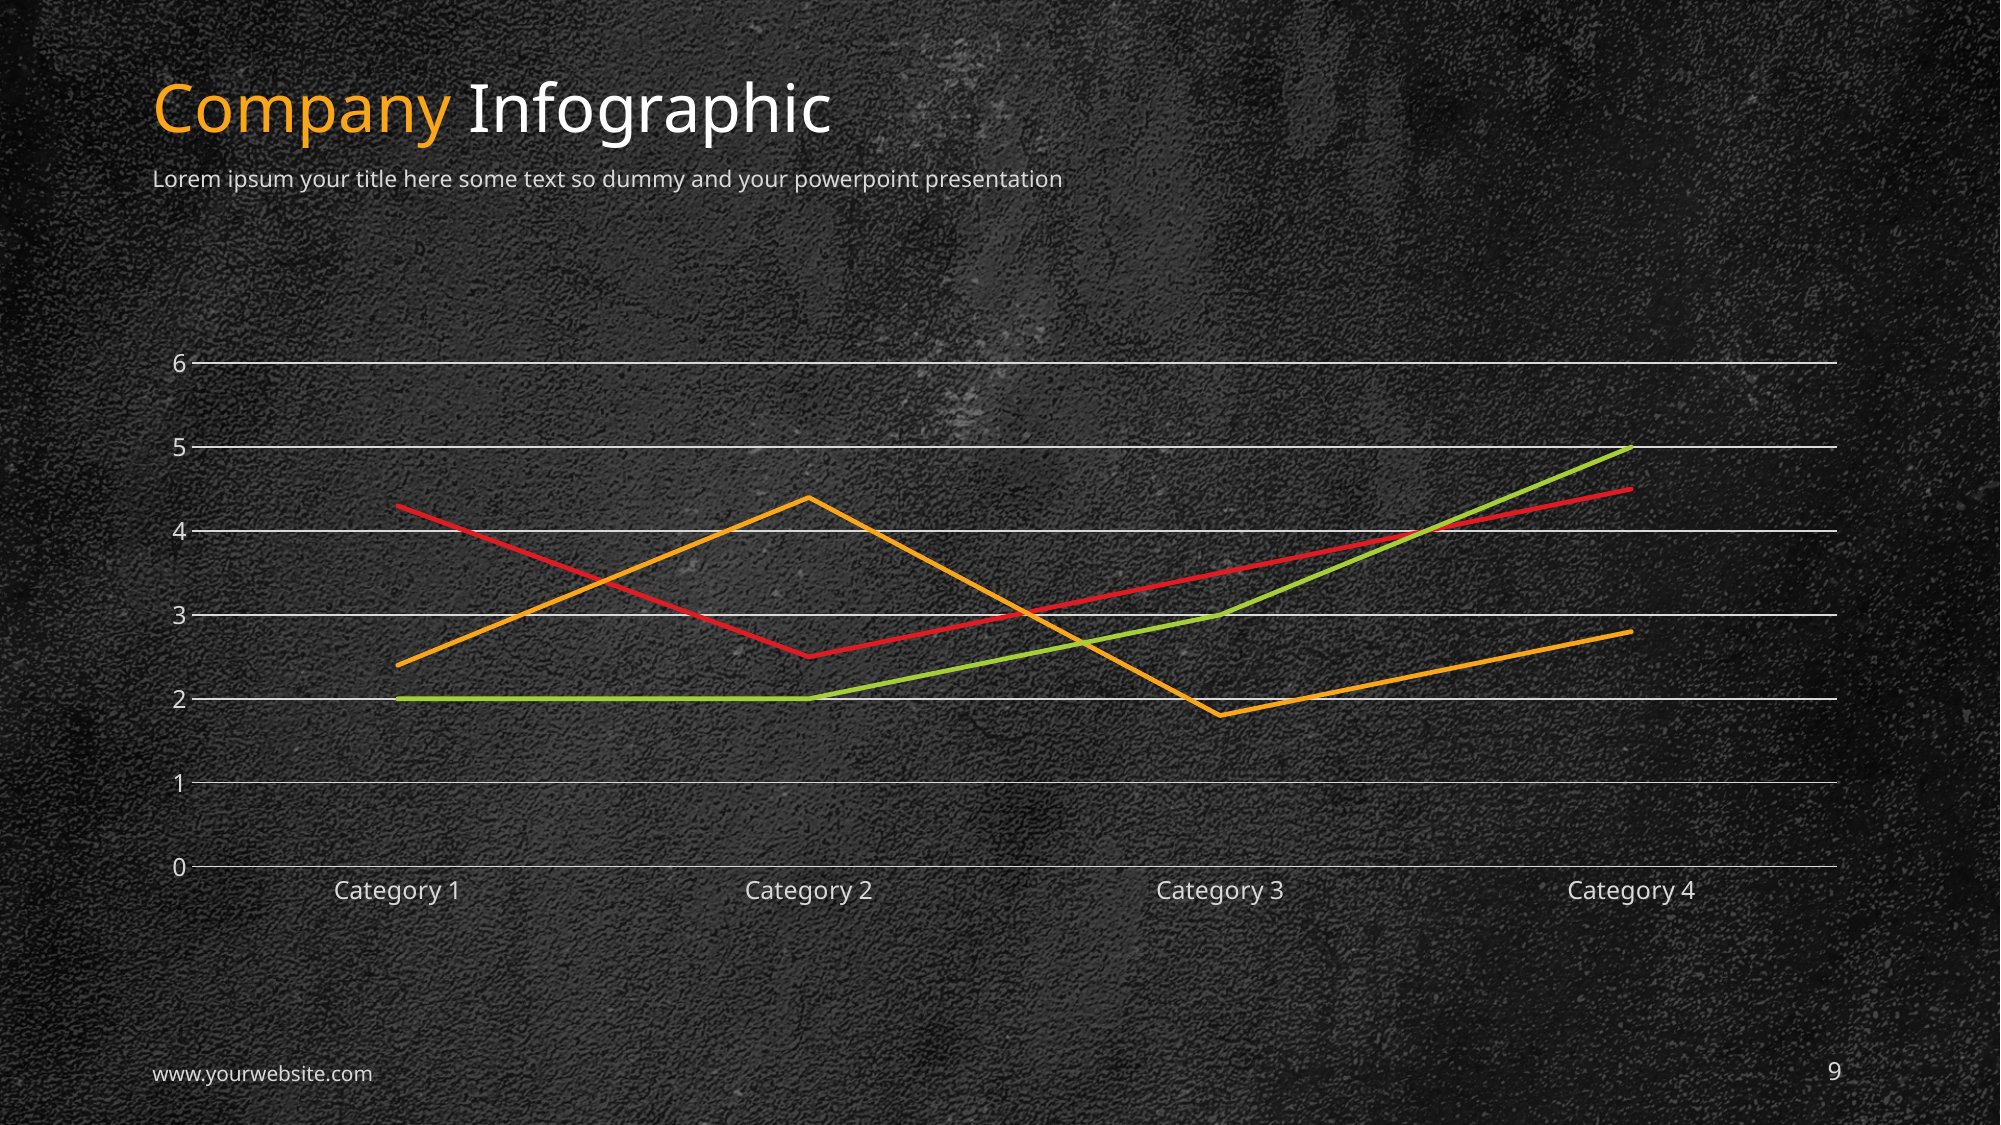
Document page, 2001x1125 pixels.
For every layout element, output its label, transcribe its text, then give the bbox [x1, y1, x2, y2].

text_box [0, 0, 2000, 1125]
title Company Infographic [137, 55, 1863, 160]
chart [137, 334, 1872, 919]
slide_number 9 [1797, 1042, 1872, 1103]
list Lorem ipsum your title here some text so dummy and your powerpoint presentation [137, 160, 1863, 207]
footer www.yourwebsite.com [137, 1042, 462, 1103]
